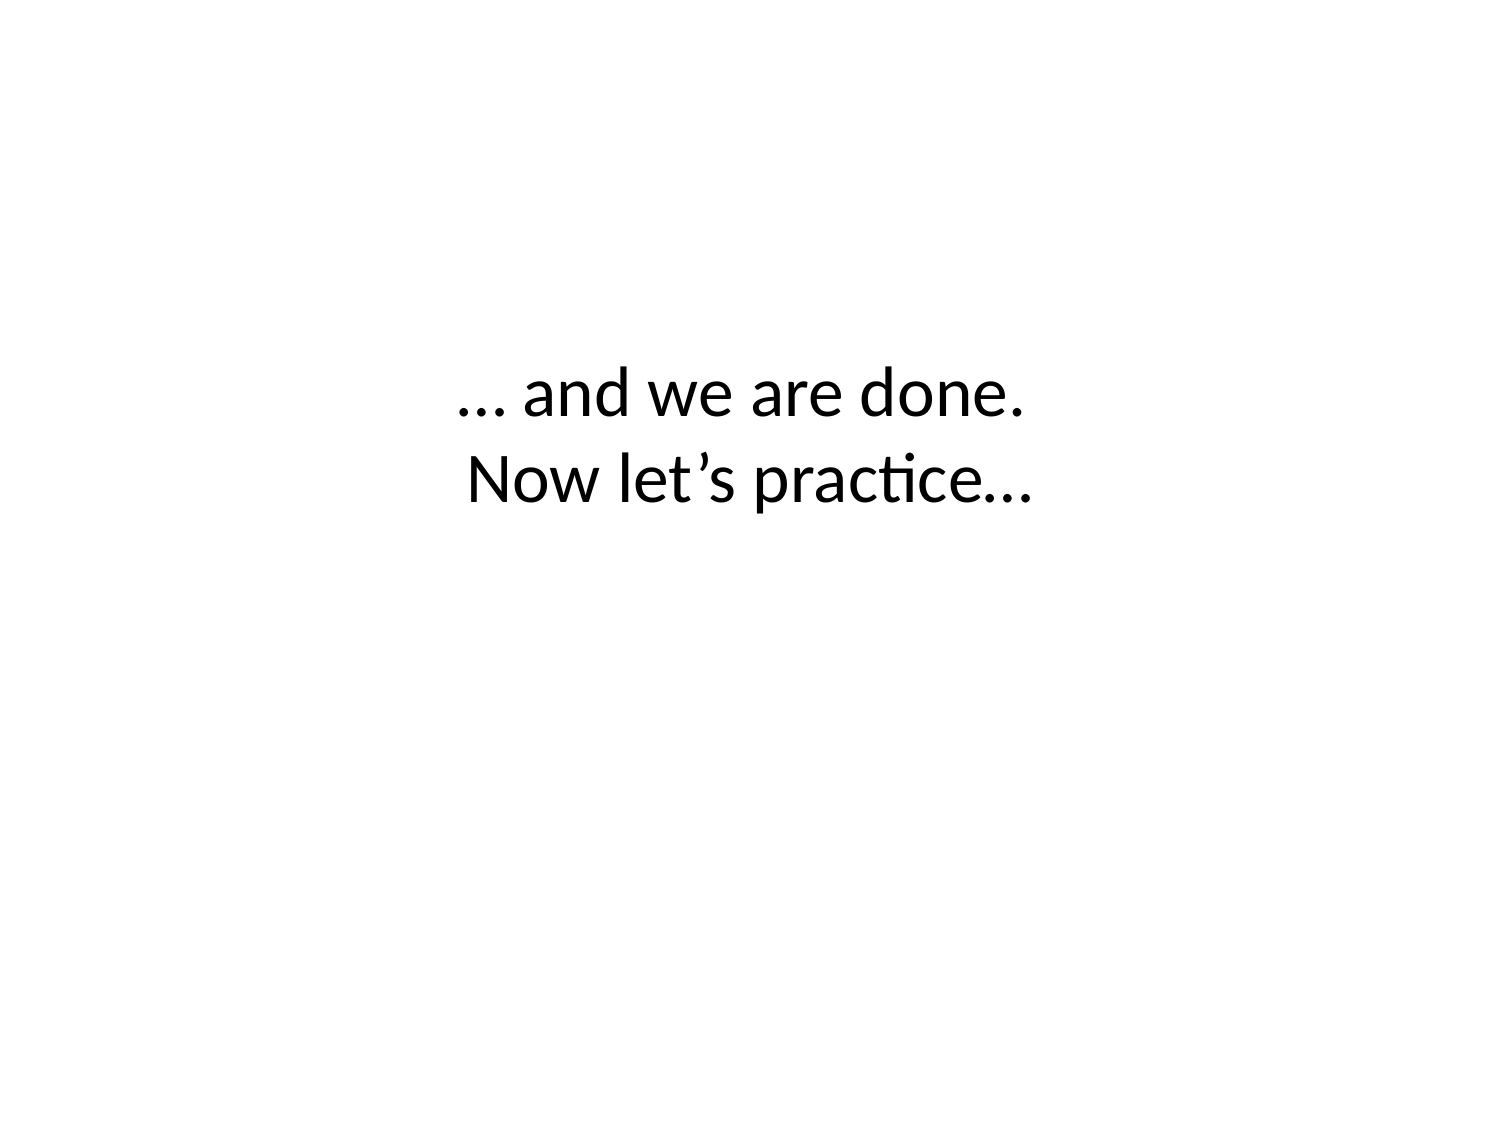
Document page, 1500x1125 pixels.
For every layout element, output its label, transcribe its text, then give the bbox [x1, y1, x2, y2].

title … and we are done. Now let’s practice… [75, 337, 1425, 525]
